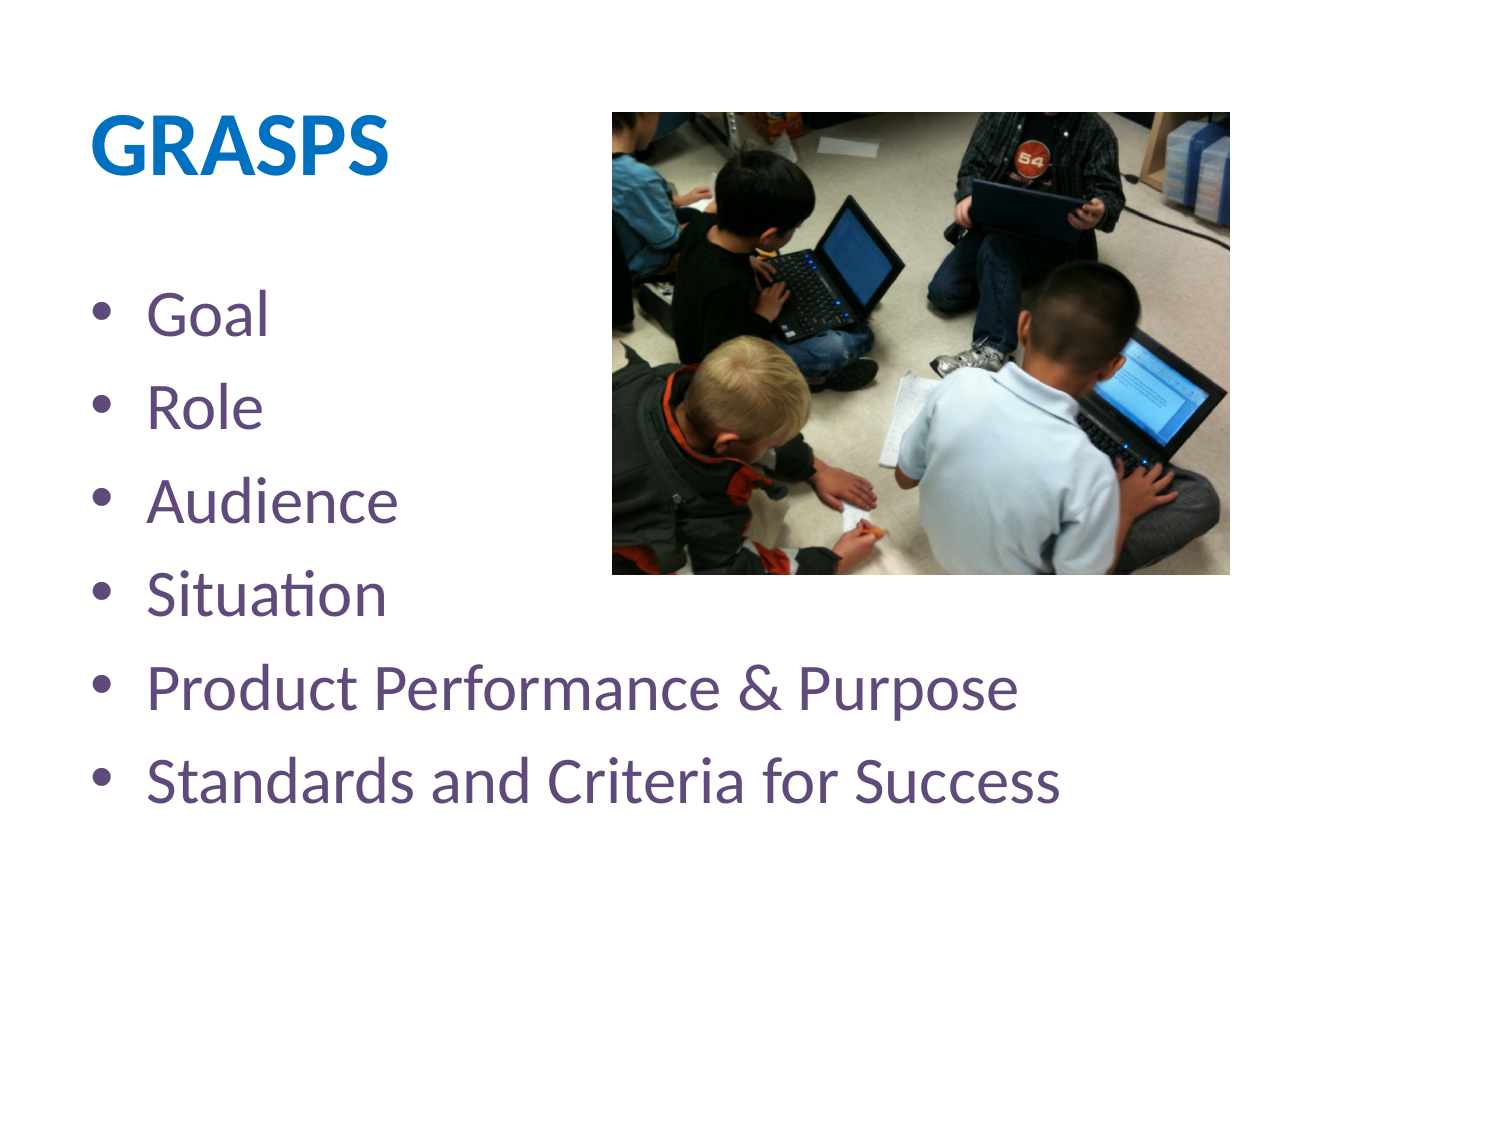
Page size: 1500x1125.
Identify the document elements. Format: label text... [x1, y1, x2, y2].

list Goal Role Audience Situation Product Performance & Purpose Standards and Criteria for Success [75, 262, 1425, 1005]
picture [612, 112, 1230, 576]
title GRASPS [75, 45, 1425, 233]
